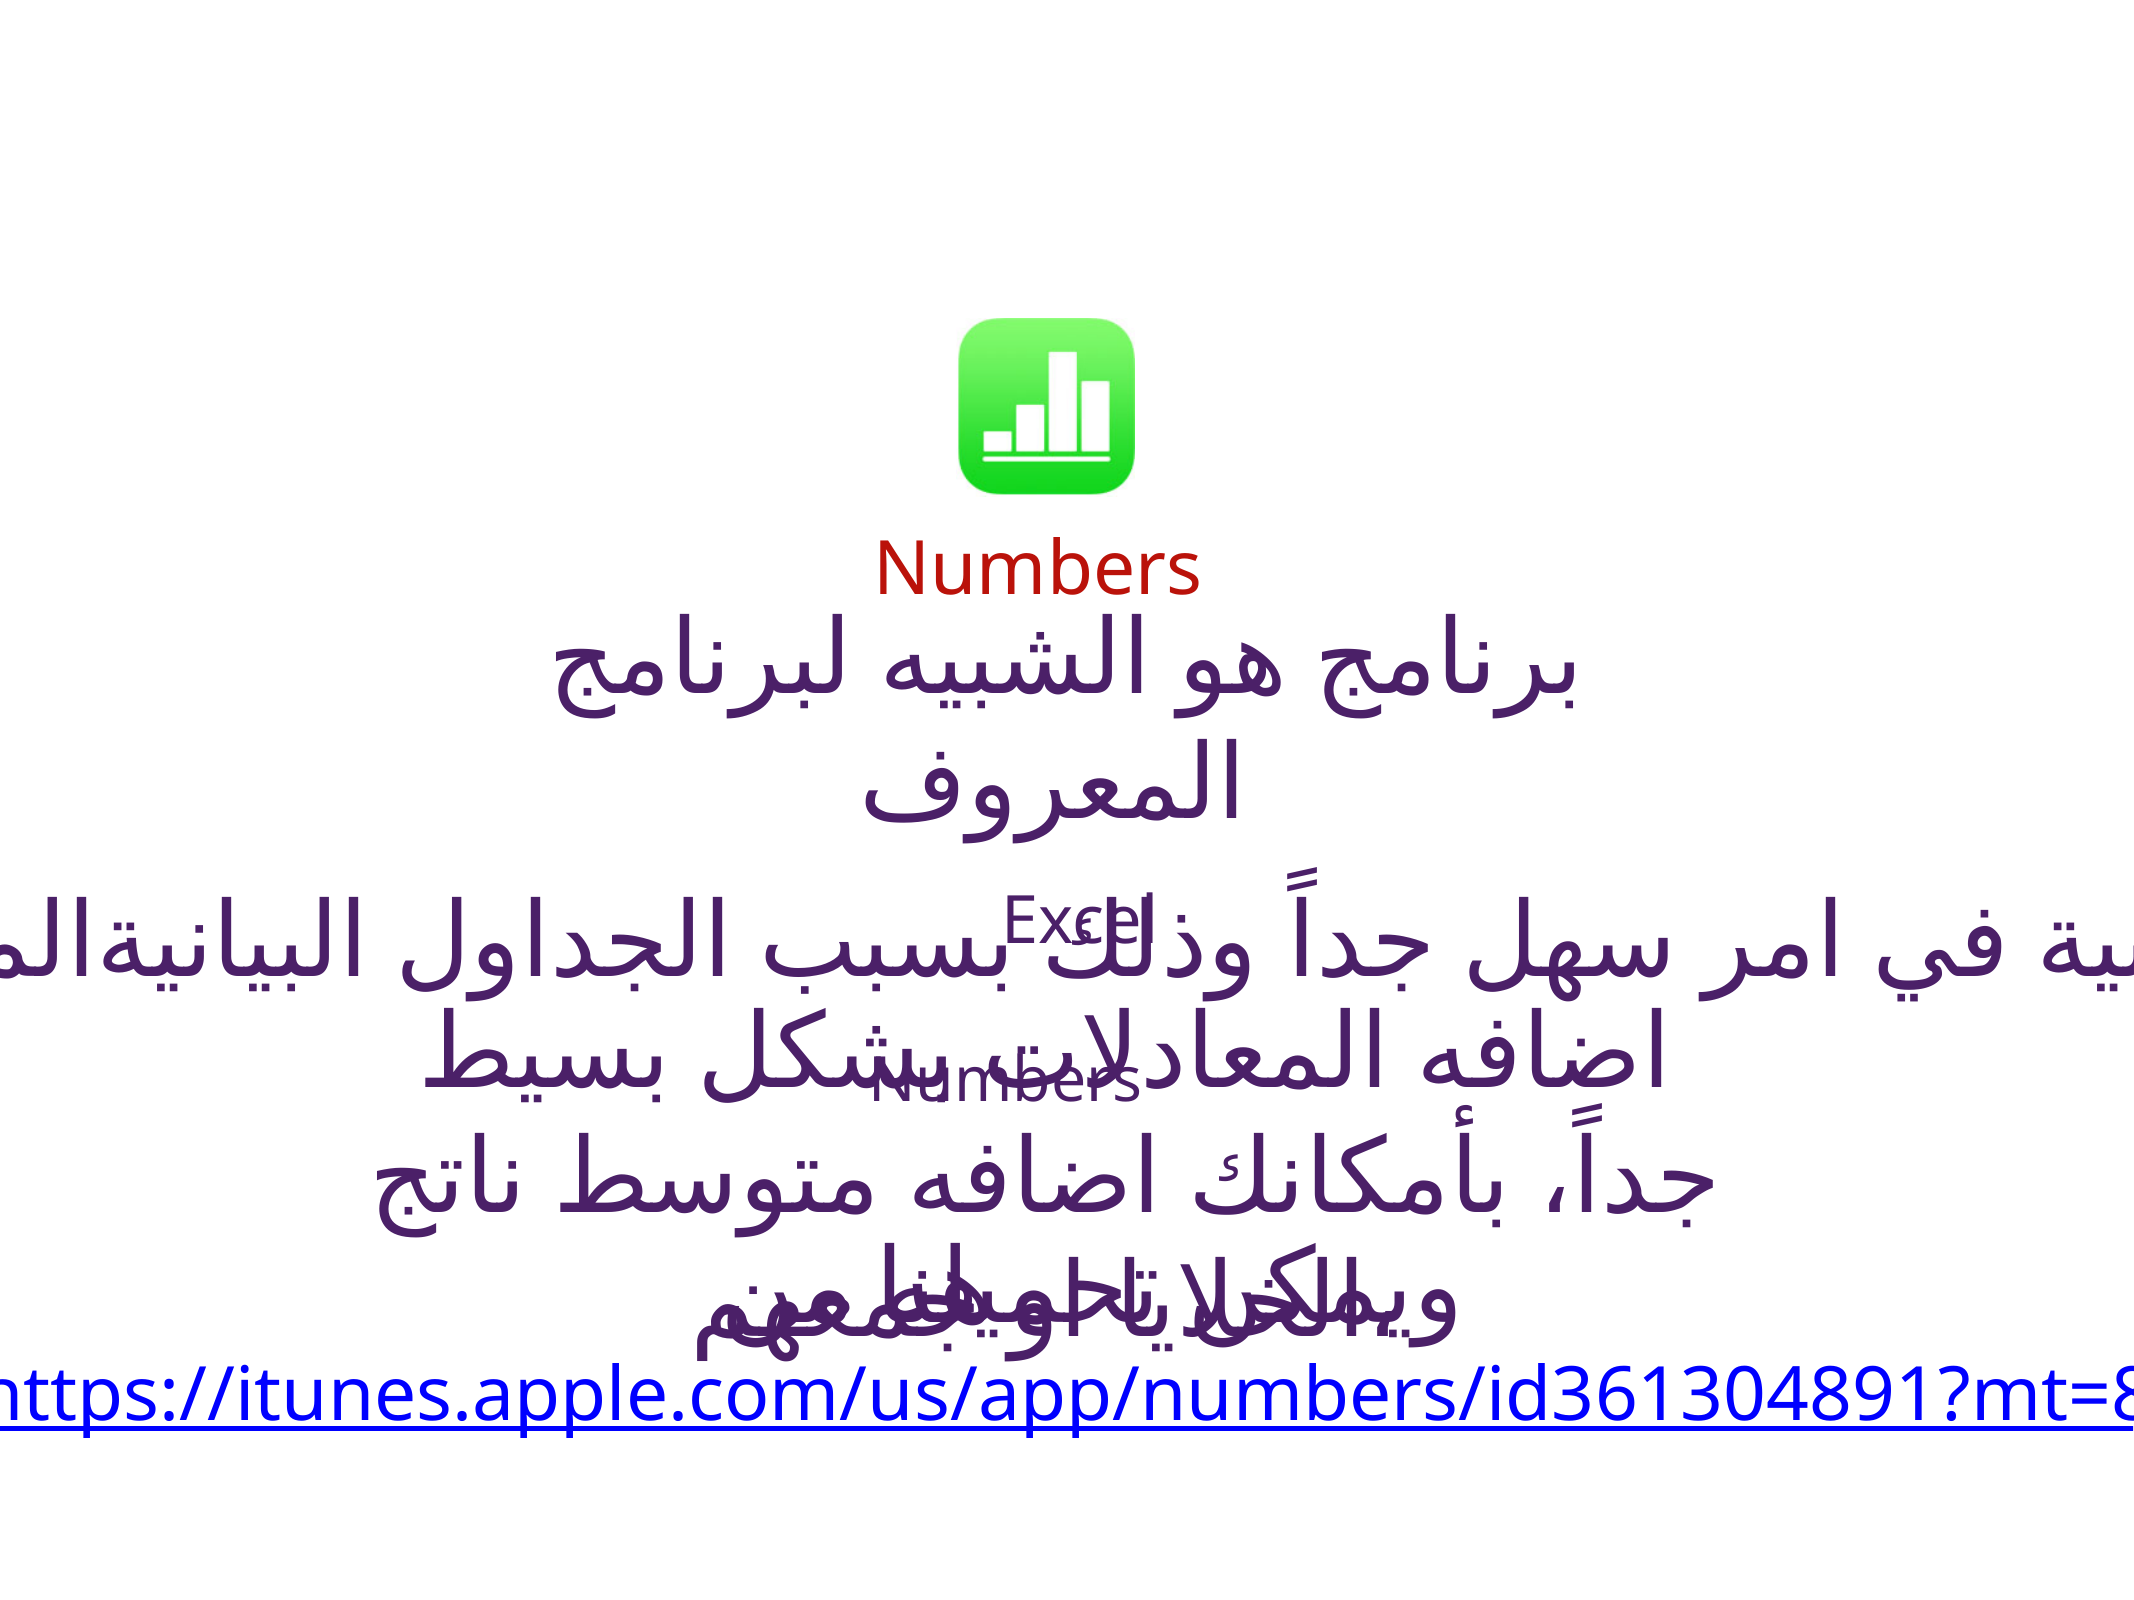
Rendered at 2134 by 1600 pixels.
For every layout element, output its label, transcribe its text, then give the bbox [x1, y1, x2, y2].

picture [956, 318, 1135, 497]
text_box ويمكن تحميله من [1003, 1209, 1500, 1336]
text_box هنا [867, 1209, 1003, 1336]
text_box https://itunes.apple.com/us/app/numbers/id361304891?mt=8 [0, 1336, 2134, 1456]
text_box Numbers [865, 511, 1231, 580]
text_box انشاء جداول بيانية في امر سهل جداً وذلك بسبب الجداول البيانيةالمتقدمه التي يملكها Numbers [0, 864, 2134, 1131]
text_box اضافه المعادلات بشكل بسيط جداً، بأمكانك اضافه متوسط ناتج الخلايا او جمعهم، [320, 1131, 1771, 1336]
text_box برنامج هو الشبيه لبرنامج المعروف Excel [378, 580, 1755, 864]
text_box ويمكن تحميله من [712, 1209, 867, 1336]
